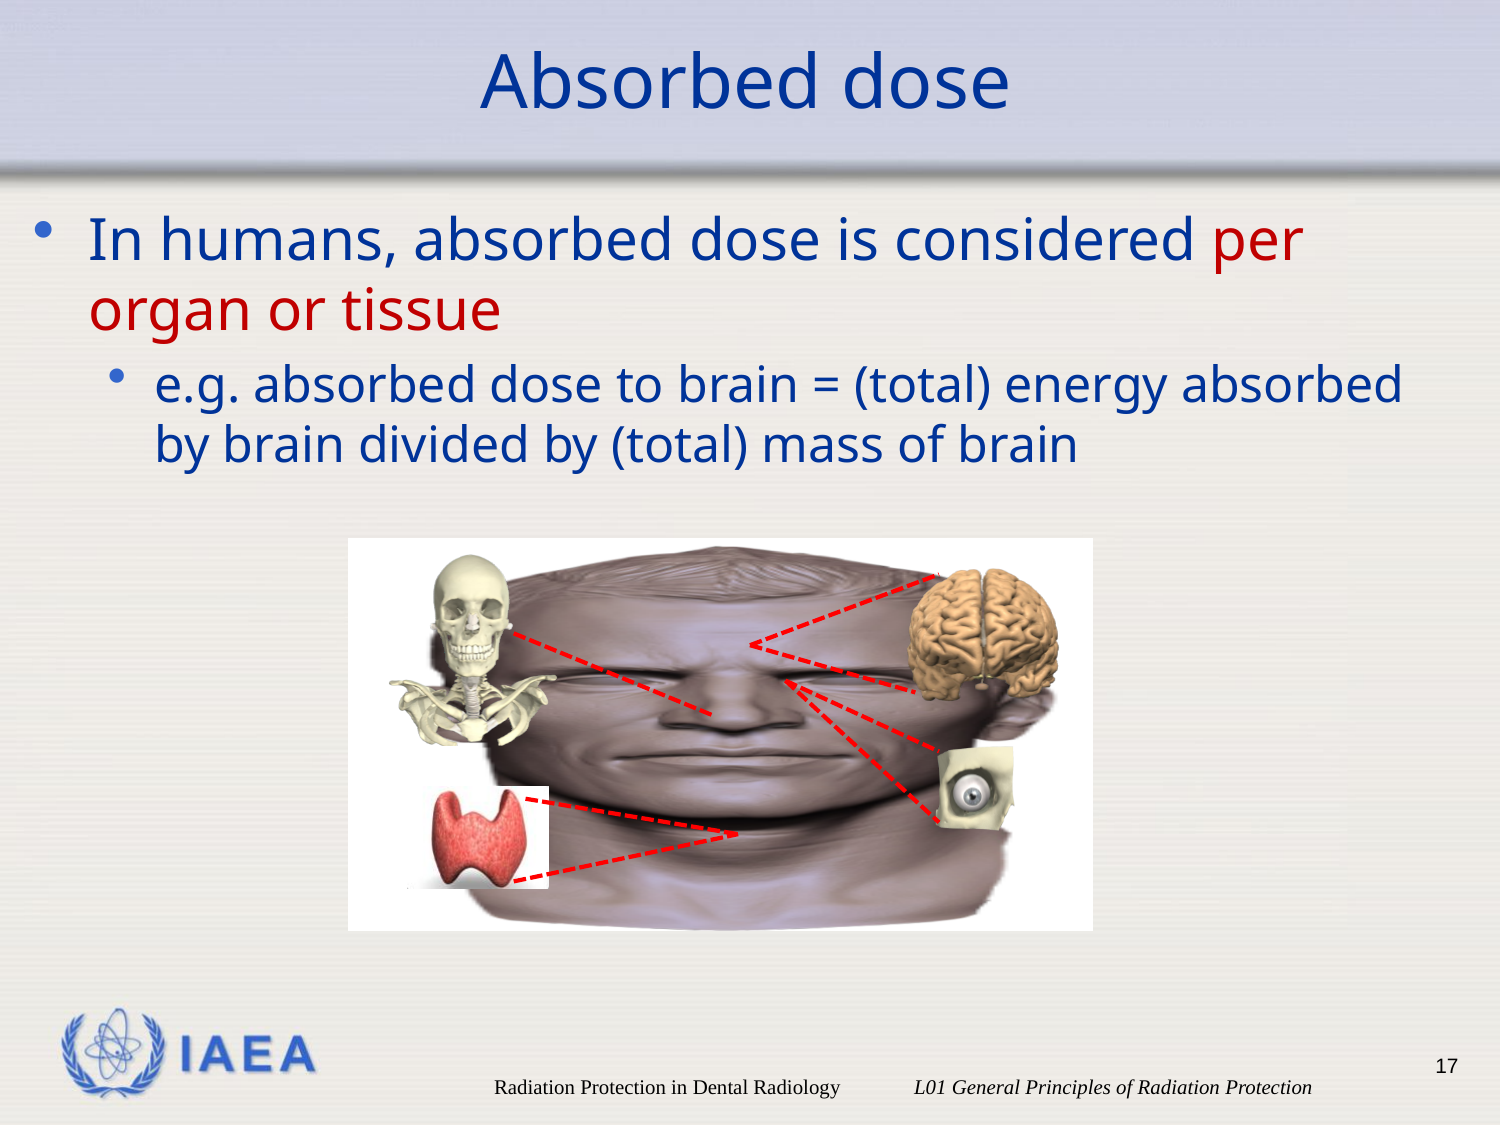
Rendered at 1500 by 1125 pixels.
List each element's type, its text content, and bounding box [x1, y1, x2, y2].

title Absorbed dose [46, 15, 1447, 142]
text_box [513, 633, 715, 717]
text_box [525, 798, 739, 833]
picture [0, 0, 1500, 1125]
list In humans, absorbed dose is considered per organ or tissue e.g. absorbed dose to brain = (total) energy absorbed by brain divided by (total) mass of brain [17, 194, 1483, 953]
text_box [749, 644, 916, 693]
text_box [513, 833, 739, 882]
slide_number 17 [1389, 1044, 1474, 1093]
text_box Radiation Protection in Dental Radiology L01 General Principles of Radiation Protection [454, 1065, 1353, 1106]
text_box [785, 680, 940, 823]
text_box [749, 573, 940, 646]
